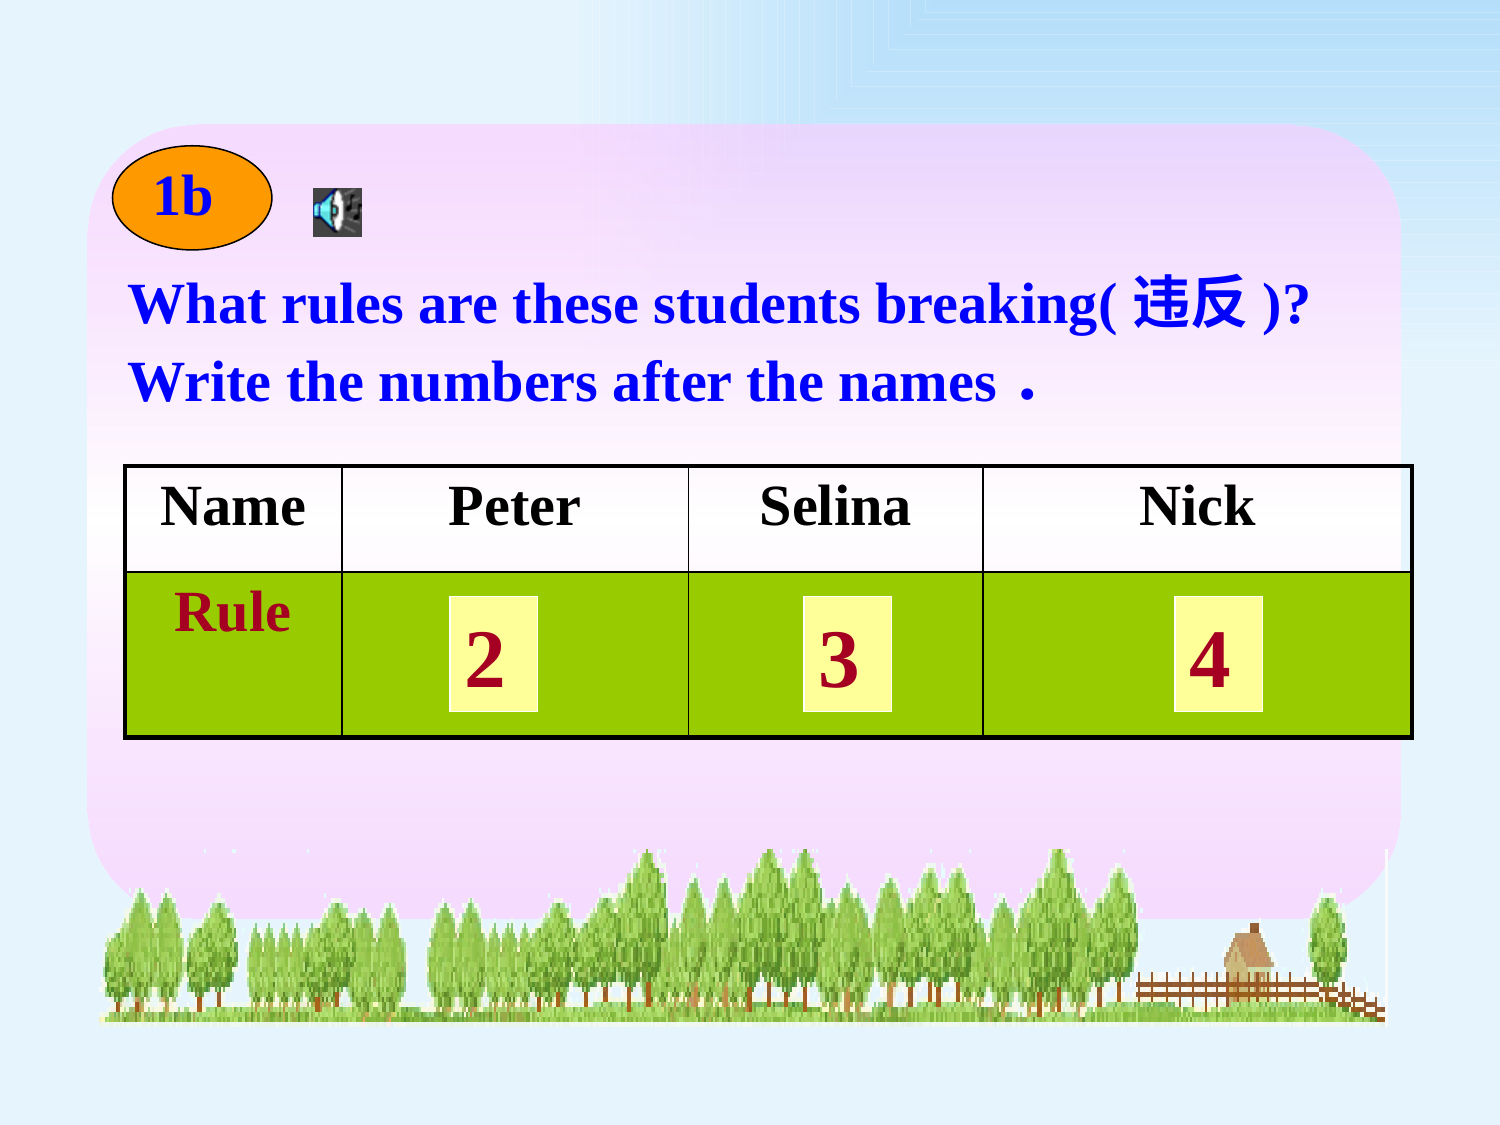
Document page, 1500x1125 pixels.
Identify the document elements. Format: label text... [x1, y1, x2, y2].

table_header Peter [343, 468, 688, 571]
table_cell [689, 573, 982, 735]
text_box 4 [1174, 596, 1263, 712]
table_header Name [127, 468, 341, 571]
table_cell Rule [127, 573, 341, 735]
table_cell [984, 573, 1410, 735]
table_cell [343, 573, 688, 735]
table_header Nick [984, 468, 1410, 571]
table_header Selina [689, 468, 982, 571]
text_box [112, 160, 248, 250]
picture [312, 187, 363, 238]
text_box [164, 145, 220, 149]
text_box 3 [804, 596, 892, 712]
text_box What rules are these students breaking(违反)? Write the numbers after the names． [112, 276, 1400, 419]
text_box 1b [137, 149, 288, 235]
text_box 2 [449, 596, 538, 712]
picture [99, 849, 1388, 1028]
text_box [87, 124, 1401, 855]
